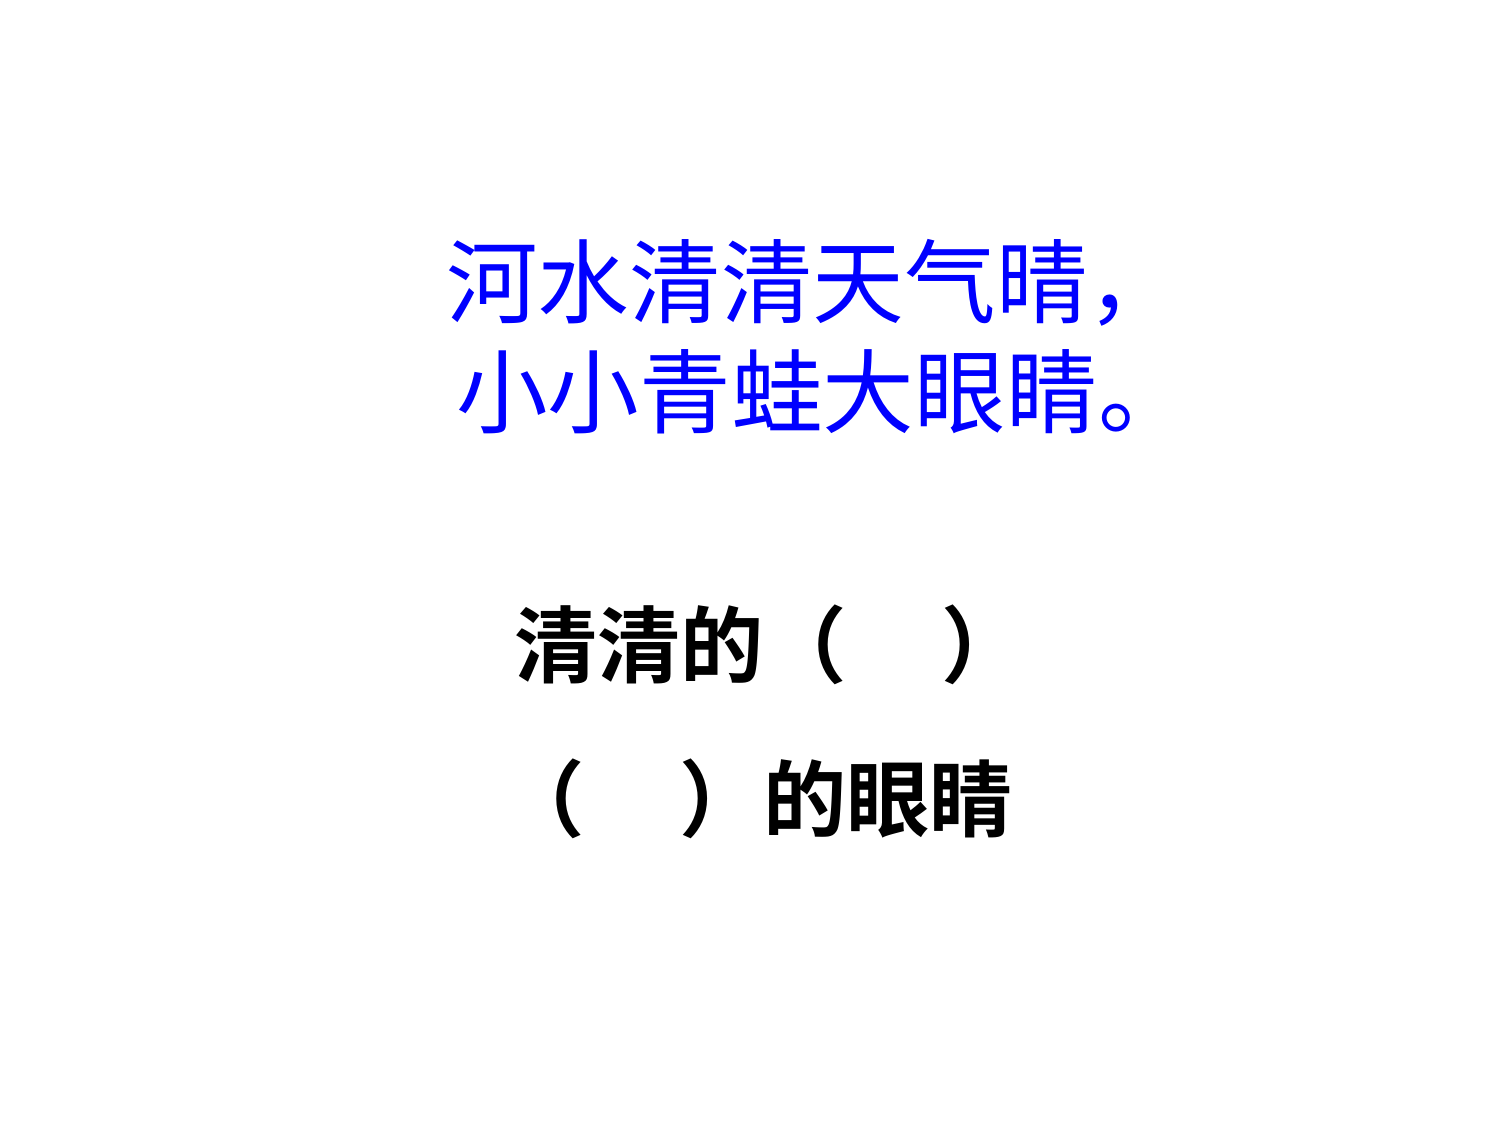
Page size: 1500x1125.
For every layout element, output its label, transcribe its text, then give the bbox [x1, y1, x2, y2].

text_box 河水清清天气晴， 小小青蛙大眼睛。 [282, 217, 1364, 453]
text_box （ ）的眼睛 [474, 739, 1040, 855]
text_box 清清的（ ） [469, 586, 1071, 781]
